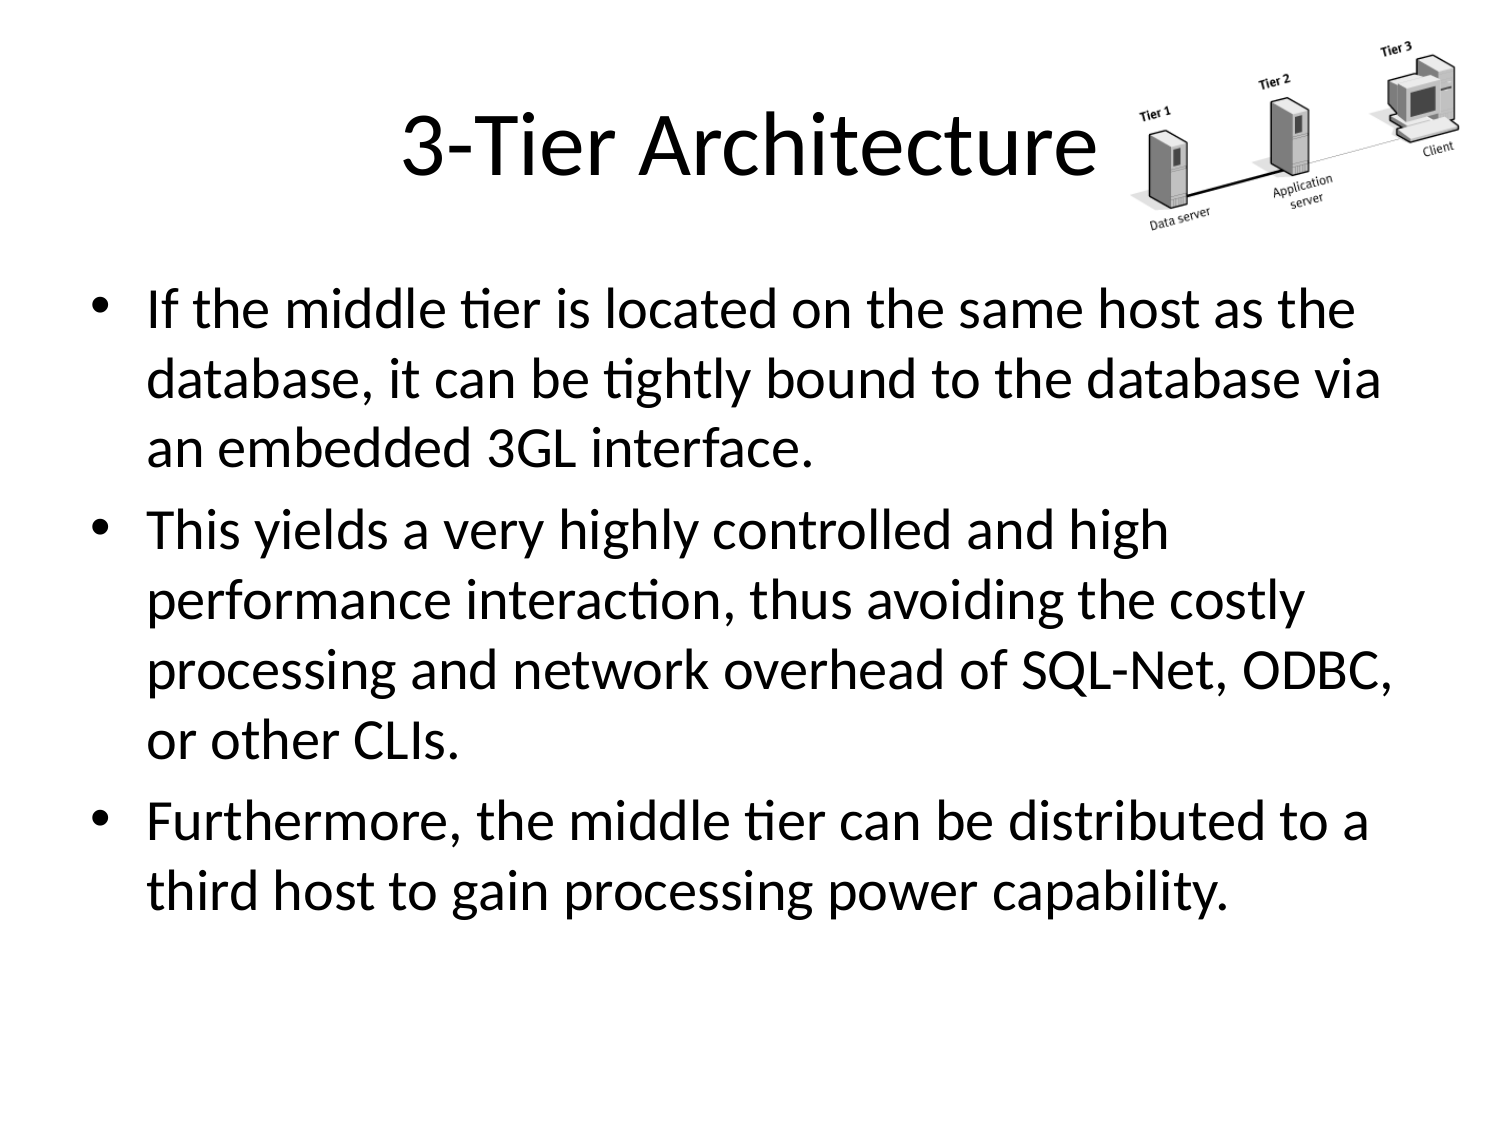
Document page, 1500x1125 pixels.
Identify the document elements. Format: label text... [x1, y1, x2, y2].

picture [1127, 39, 1462, 232]
list If the middle tier is located on the same host as the database, it can be tightly bound to the database via an embedded 3GL interface. This yields a very highly controlled and high performance interaction, thus avoiding the costly processing and network overhead of SQL-Net, ODBC, or other CLIs. Furthermore, the middle tier can be distributed to a third host to gain processing power capability. [75, 262, 1425, 1005]
title 3-Tier Architecture [75, 45, 1122, 233]
